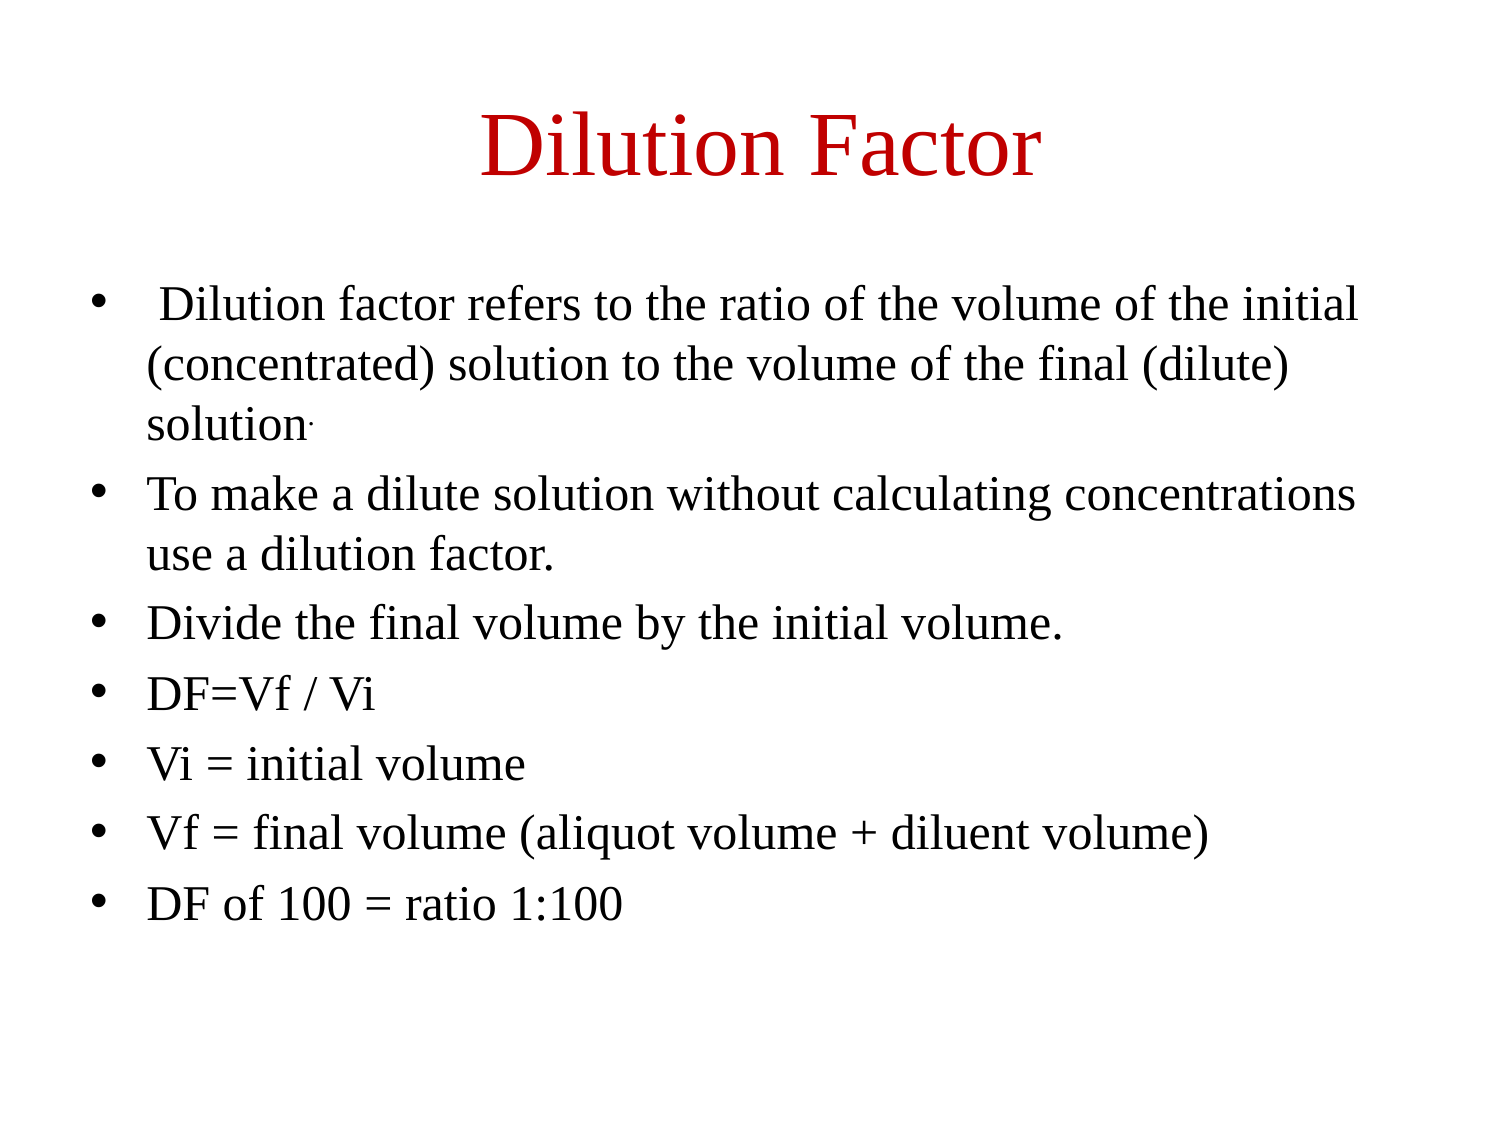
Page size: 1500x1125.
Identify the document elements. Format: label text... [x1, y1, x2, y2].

list Dilution factor refers to the ratio of the volume of the initial (concentrated) solution to the volume of the final (dilute) solution. To make a dilute solution without calculating concentrations use a dilution factor. Divide the final volume by the initial volume. DF=Vf / Vi Vi = initial volume Vf = final volume (aliquot volume + diluent volume) DF of 100 = ratio 1:100 [75, 262, 1425, 1005]
title Dilution Factor [75, 45, 1425, 233]
